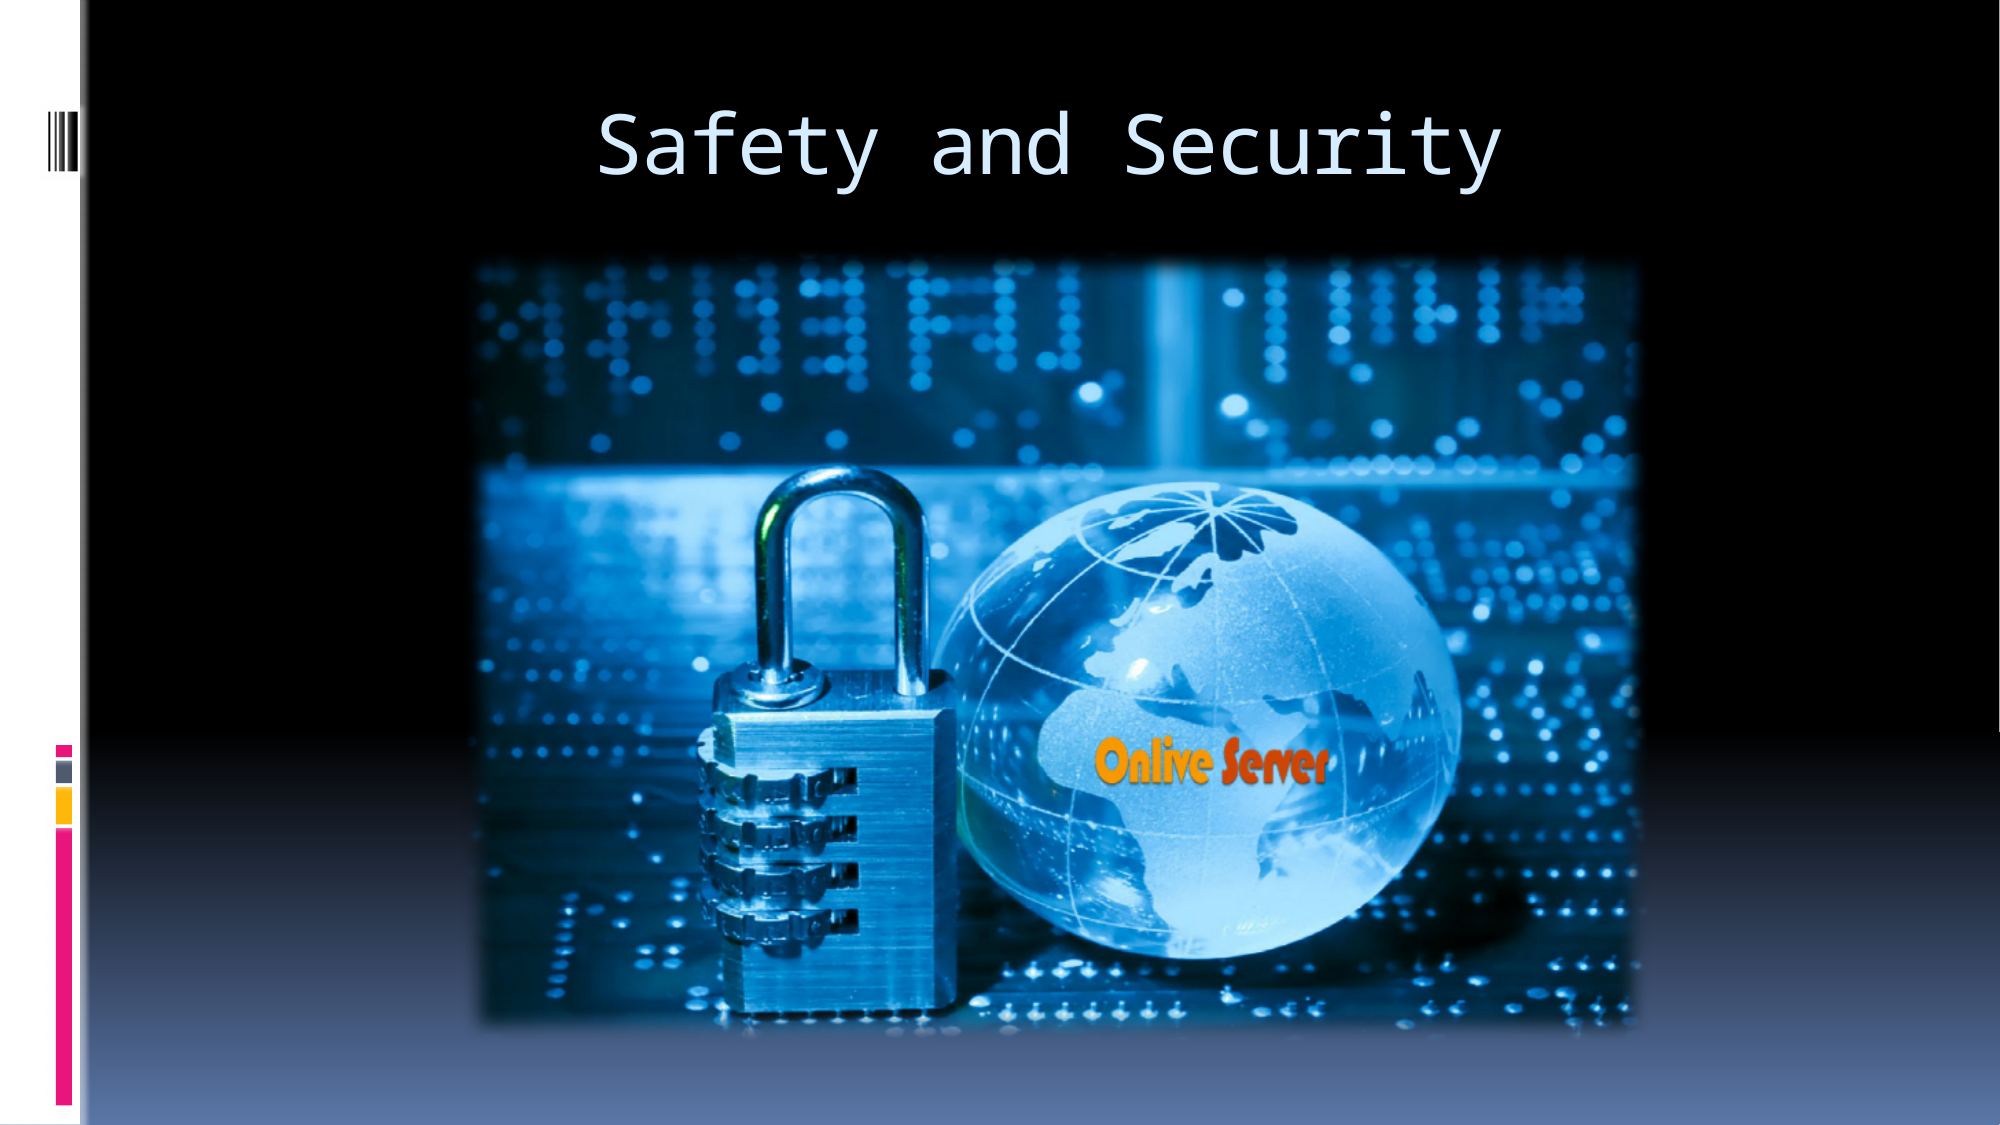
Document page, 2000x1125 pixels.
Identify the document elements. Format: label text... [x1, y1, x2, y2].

title Safety and Security [199, 83, 1900, 234]
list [461, 249, 1651, 1044]
